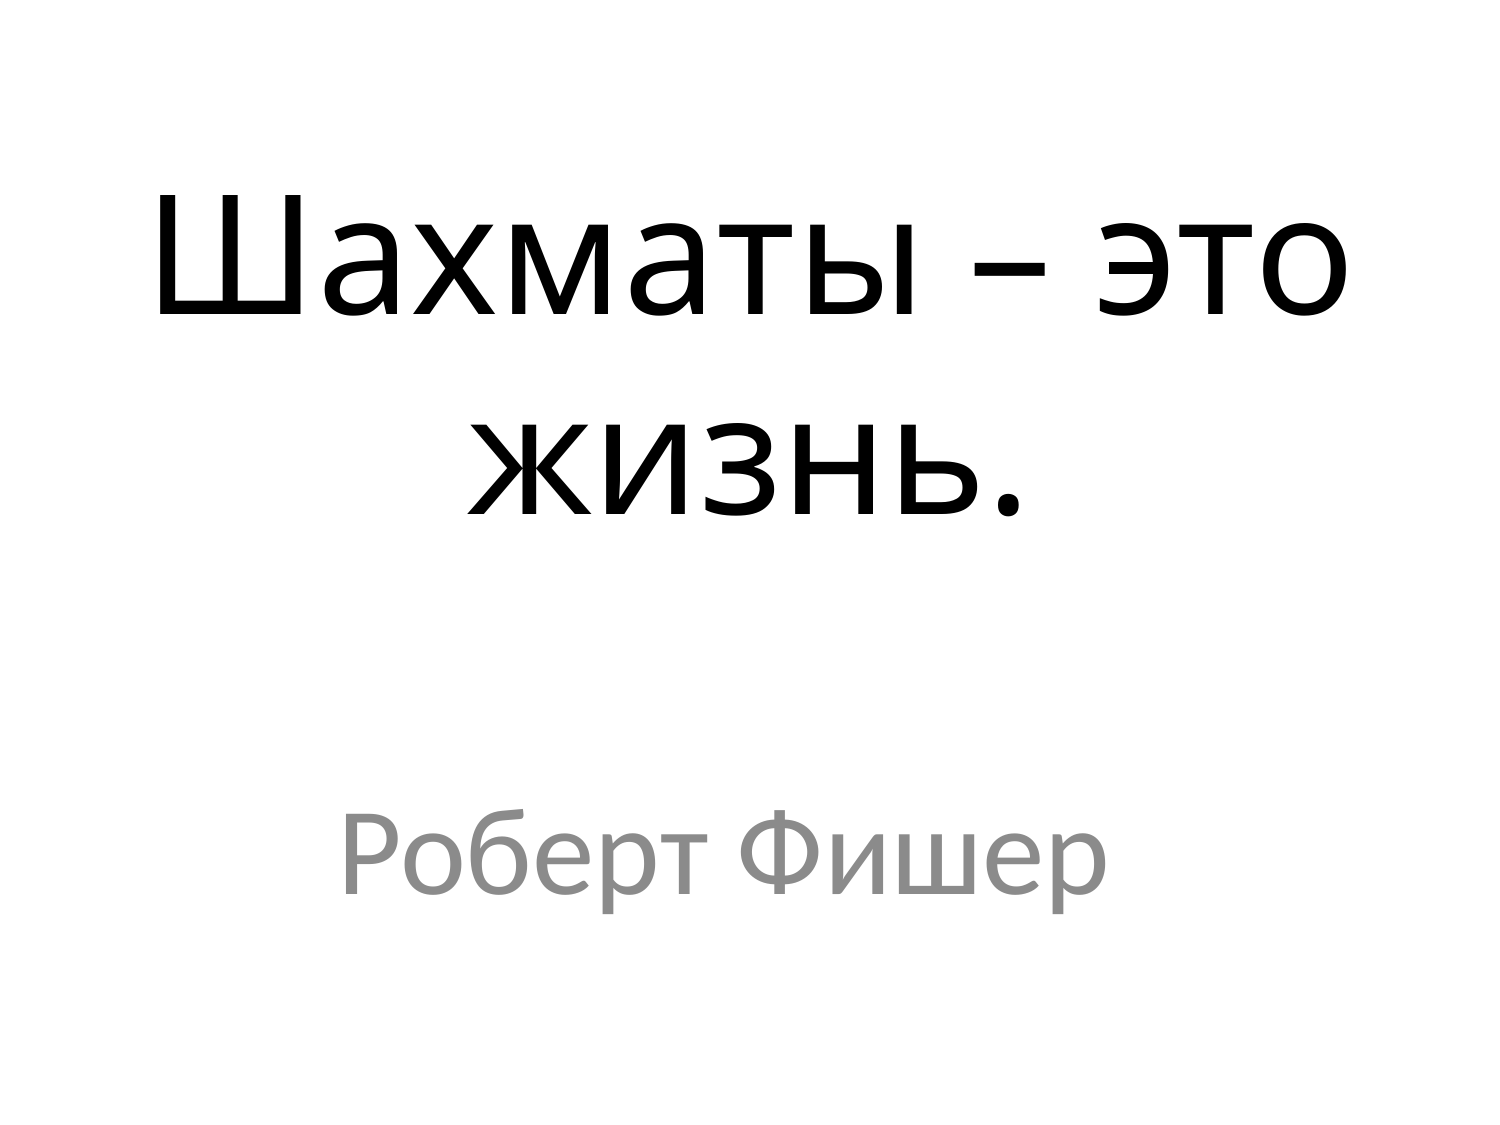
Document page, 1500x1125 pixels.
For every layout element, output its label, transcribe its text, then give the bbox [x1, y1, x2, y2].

title Шахматы – это жизнь. [112, 105, 1388, 591]
subtitle Роберт Фишер [199, 761, 1250, 1050]
